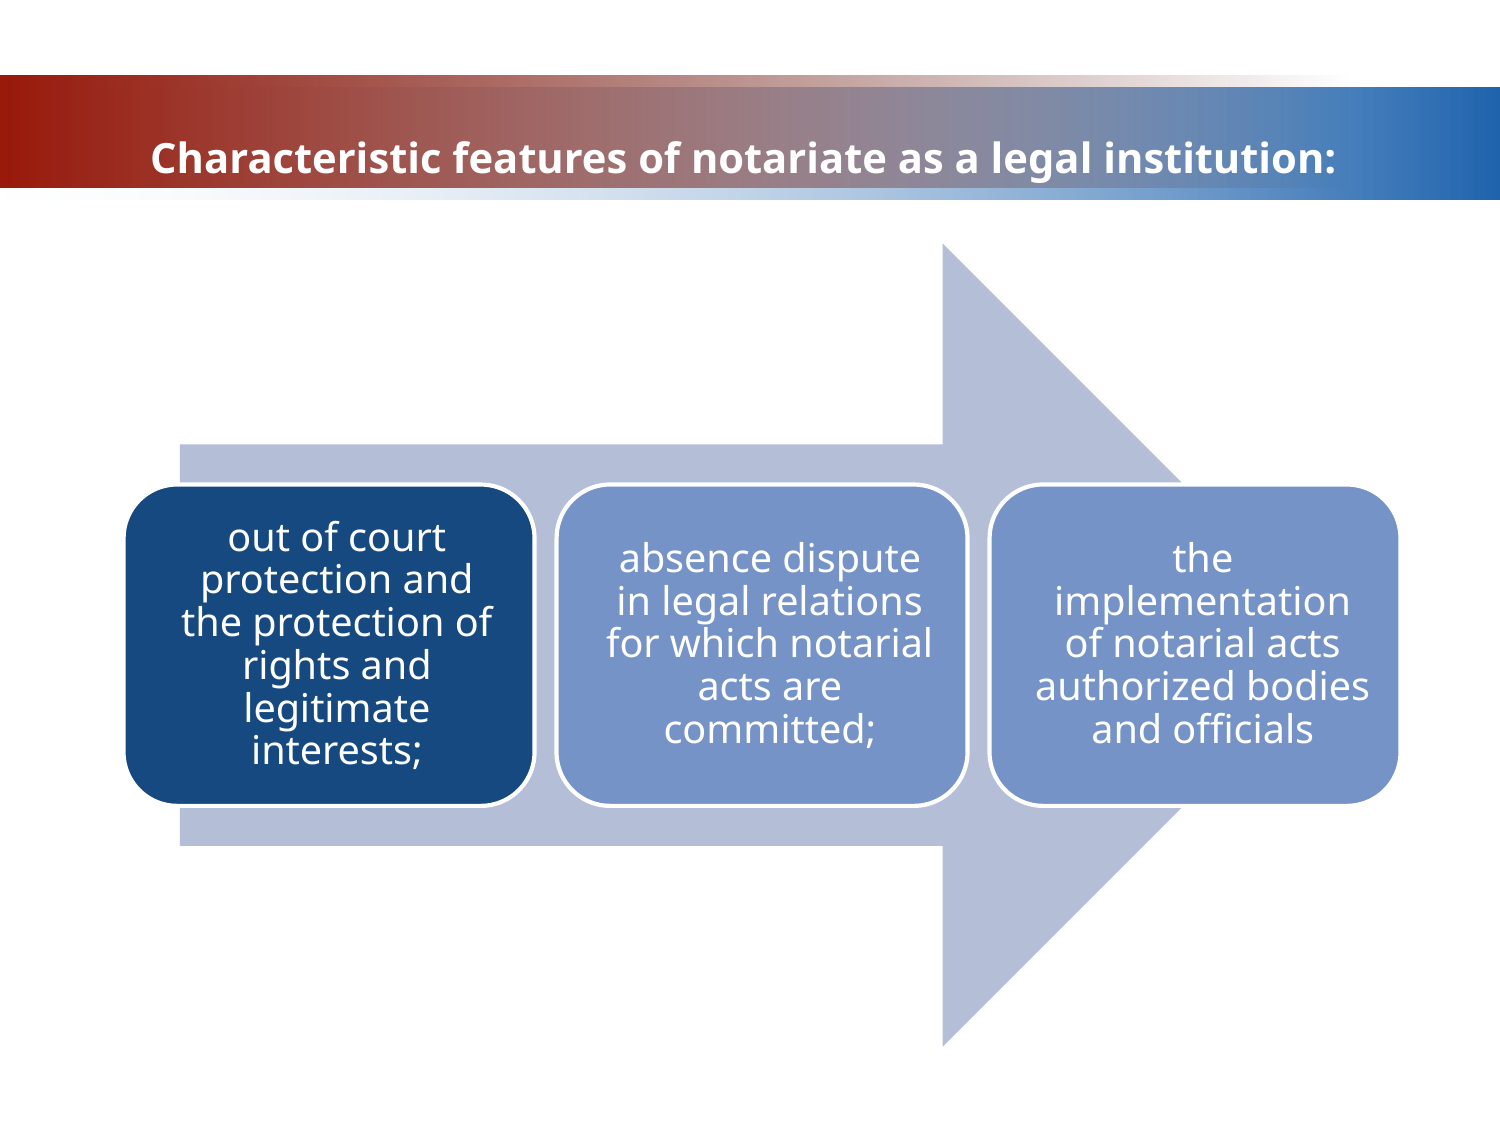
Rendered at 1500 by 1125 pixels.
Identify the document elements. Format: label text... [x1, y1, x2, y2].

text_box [76, 243, 1448, 1047]
title Characteristic features of notariate as a legal institution: [4, 66, 1483, 197]
